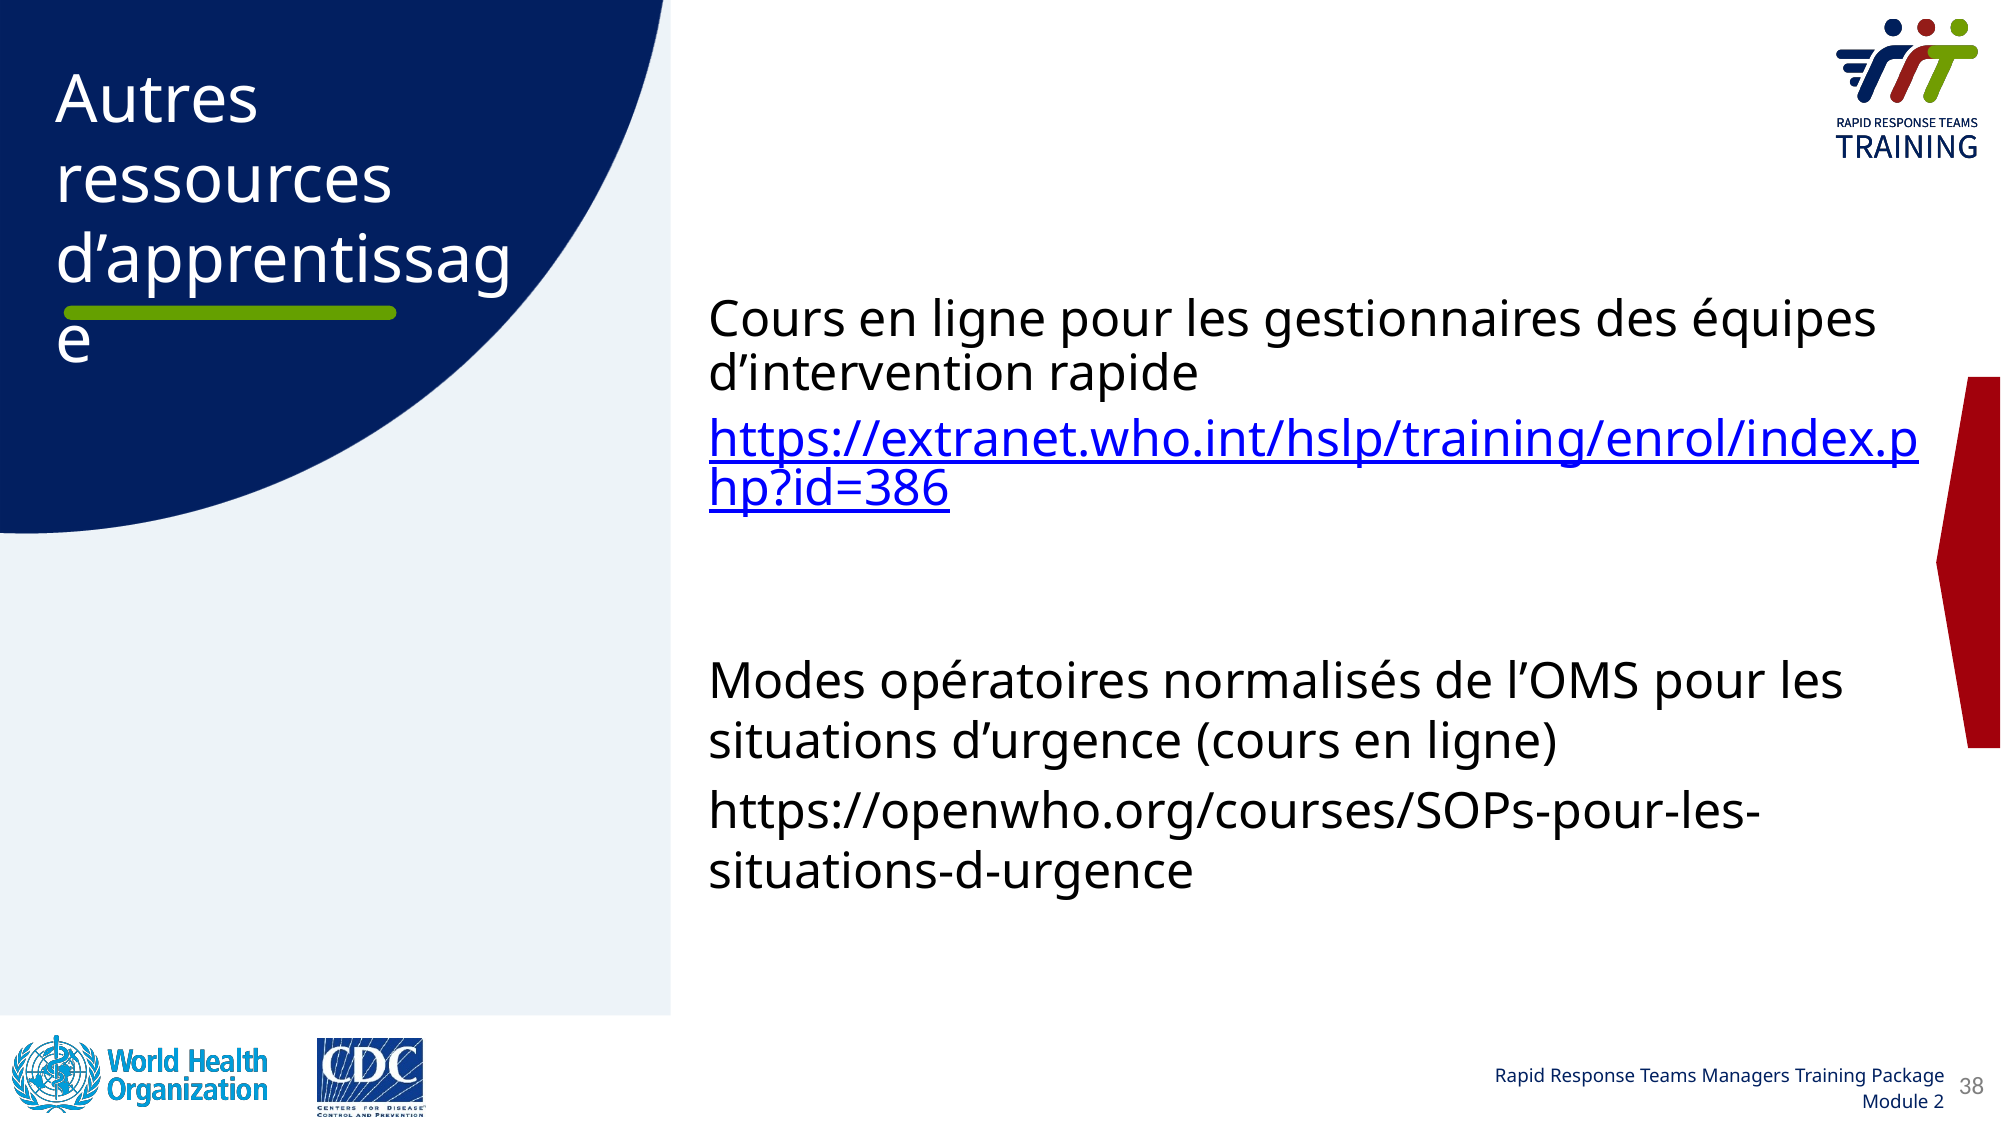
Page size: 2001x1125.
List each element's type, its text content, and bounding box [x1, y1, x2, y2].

picture [36, 1088, 78, 1105]
picture [40, 1062, 47, 1070]
picture [46, 1056, 54, 1062]
picture [12, 1083, 48, 1113]
list Cours en ligne pour les gestionnaires des équipes d’intervention rapide https://extranet.who.int/hslp/training/enrol/index.php?id=386 Modes opératoires normalisés de l’OMS pour les situations d’urgence (cours en ligne) https://openwho.org/courses/SOPs-pour-les-situations-d-urgence [700, 166, 1929, 976]
picture [34, 1054, 43, 1078]
picture [317, 1038, 426, 1117]
picture [24, 1054, 36, 1087]
picture [1835, 19, 1978, 167]
picture [50, 1108, 62, 1113]
picture [0, 0, 670, 538]
picture [59, 1035, 267, 1113]
picture [30, 1083, 37, 1091]
slide_number 38 [1927, 1061, 2000, 1115]
picture [71, 1053, 90, 1091]
picture [22, 1062, 26, 1077]
picture [12, 1035, 54, 1068]
